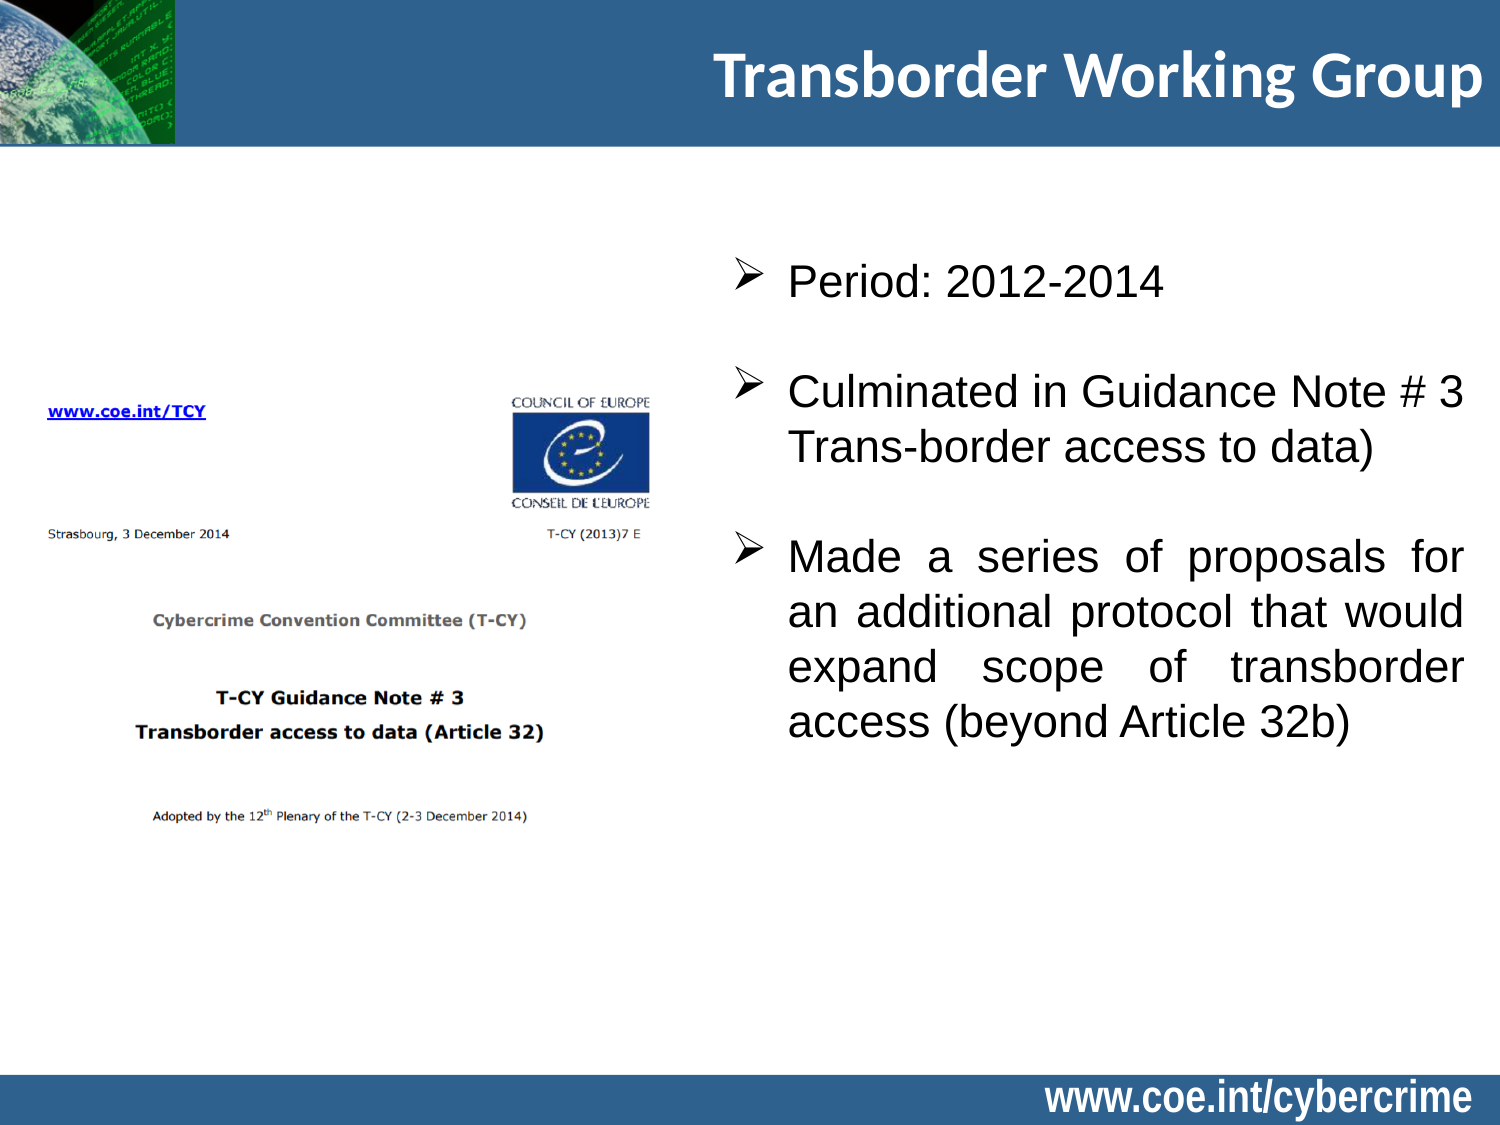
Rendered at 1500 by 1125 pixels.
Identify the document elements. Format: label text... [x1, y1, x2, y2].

text_box [0, 1073, 1030, 1125]
text_box Period: 2012-2014 Culminated in Guidance Note # 3 Trans-border access to data) Made a series of proposals for an additional protocol that would expand scope of transborder access (beyond Article 32b) [716, 244, 1480, 809]
text_box www.coe.int/cybercrime [1030, 1059, 1500, 1125]
picture [0, 0, 175, 144]
text_box Transborder Working Group [177, 0, 1500, 149]
picture [41, 391, 662, 831]
